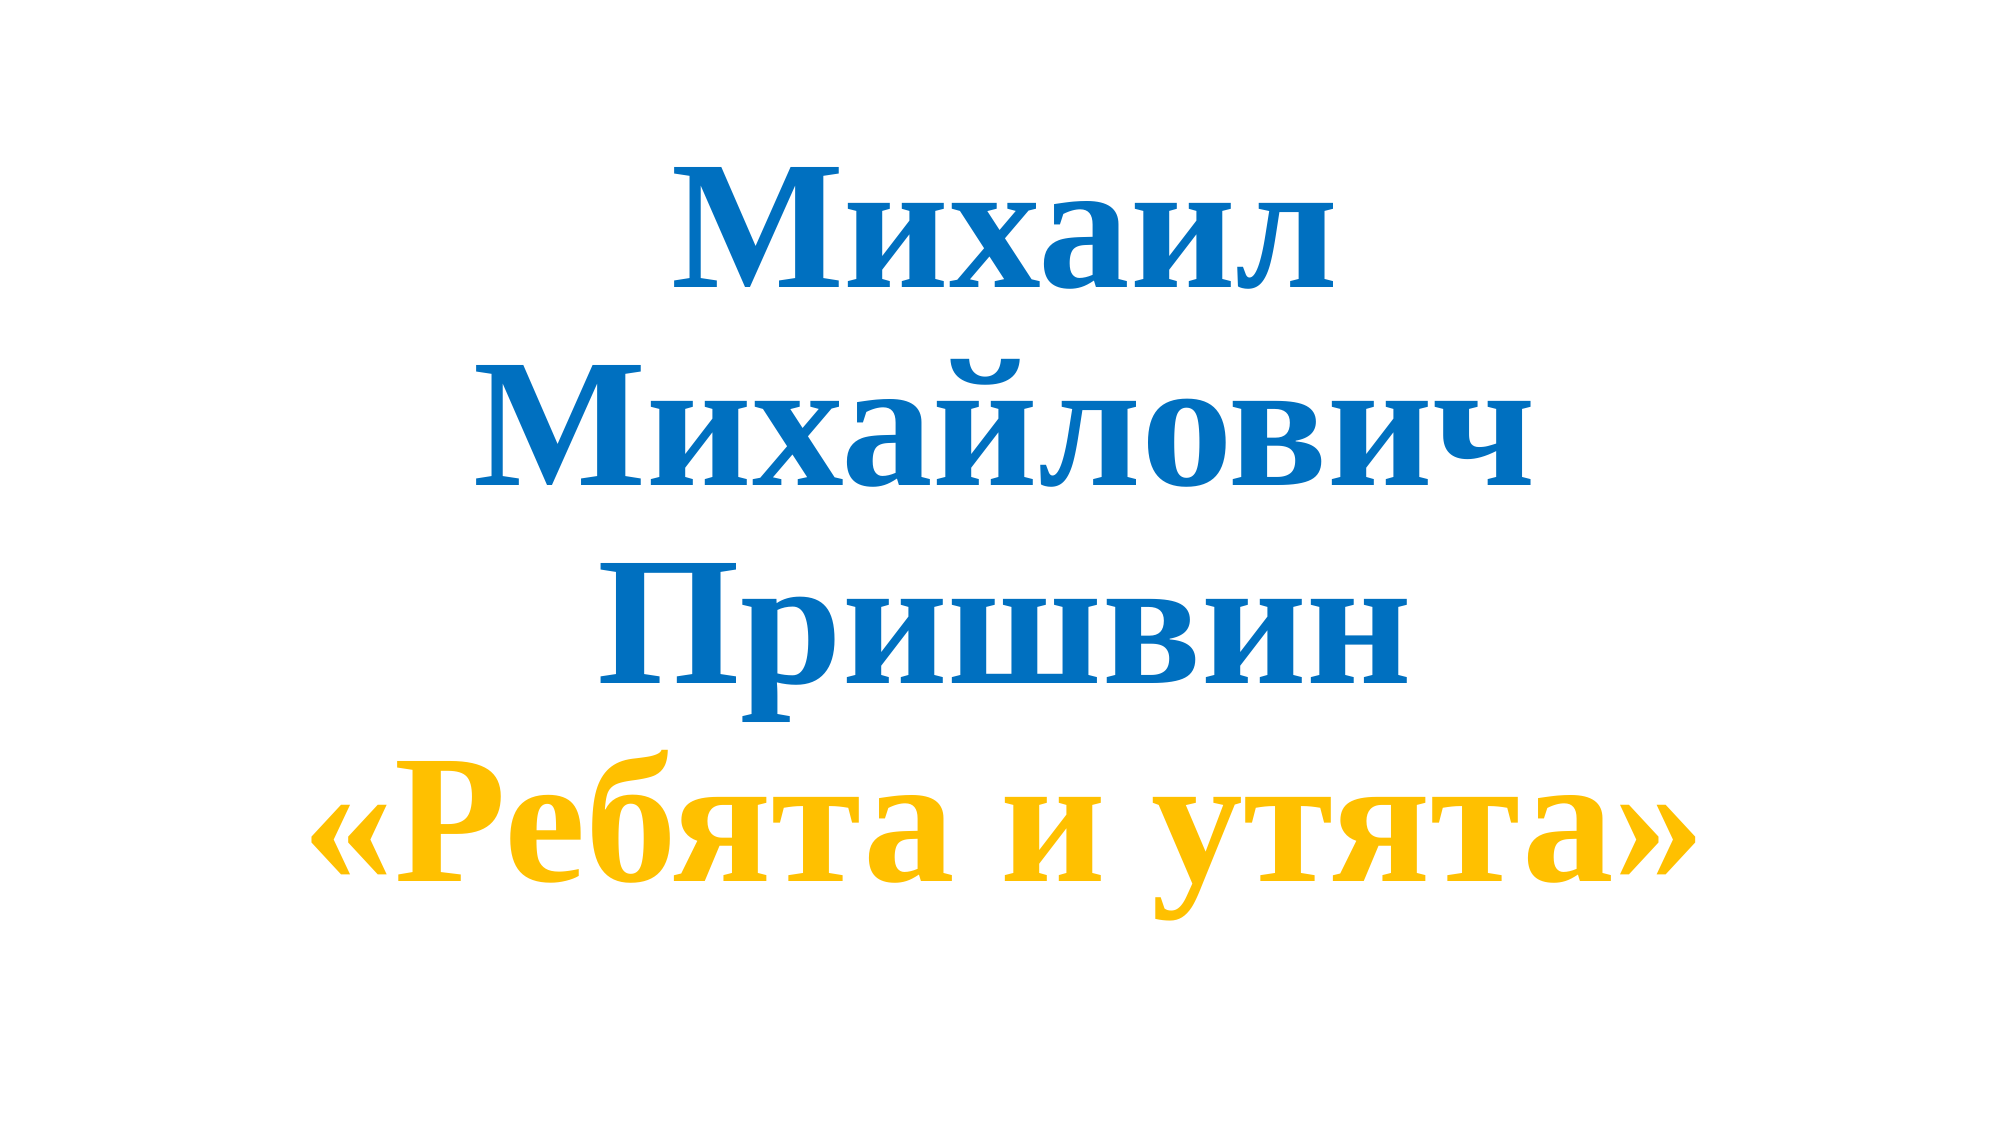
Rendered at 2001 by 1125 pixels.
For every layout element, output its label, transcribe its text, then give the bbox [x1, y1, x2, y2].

title Михаил Михайлович Пришвин «Ребята и утята» [222, 687, 1788, 929]
